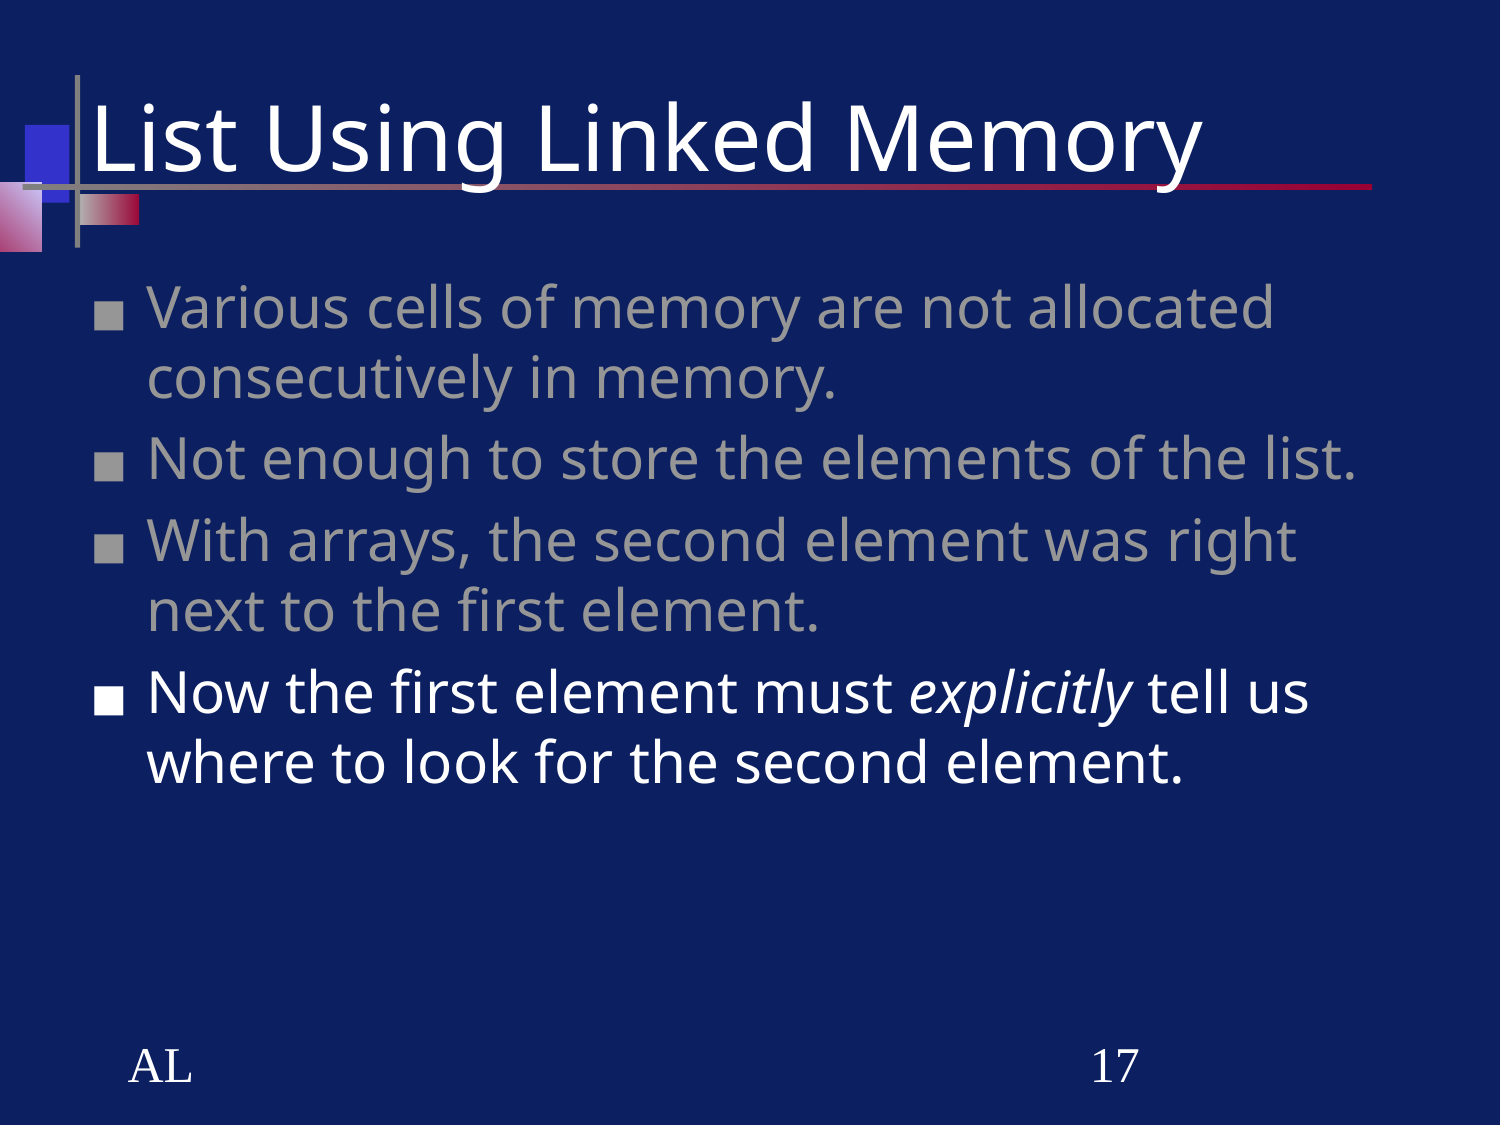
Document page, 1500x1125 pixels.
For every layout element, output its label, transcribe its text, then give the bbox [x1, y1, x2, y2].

slide_number ‹#› [1074, 1025, 1388, 1100]
list Various cells of memory are not allocated consecutively in memory. Not enough to store the elements of the list. With arrays, the second element was right next to the first element. Now the first element must explicitly tell us where to look for the second element. [74, 262, 1425, 1012]
slide_number AL [112, 1025, 425, 1100]
title List Using Linked Memory [74, 59, 1425, 210]
